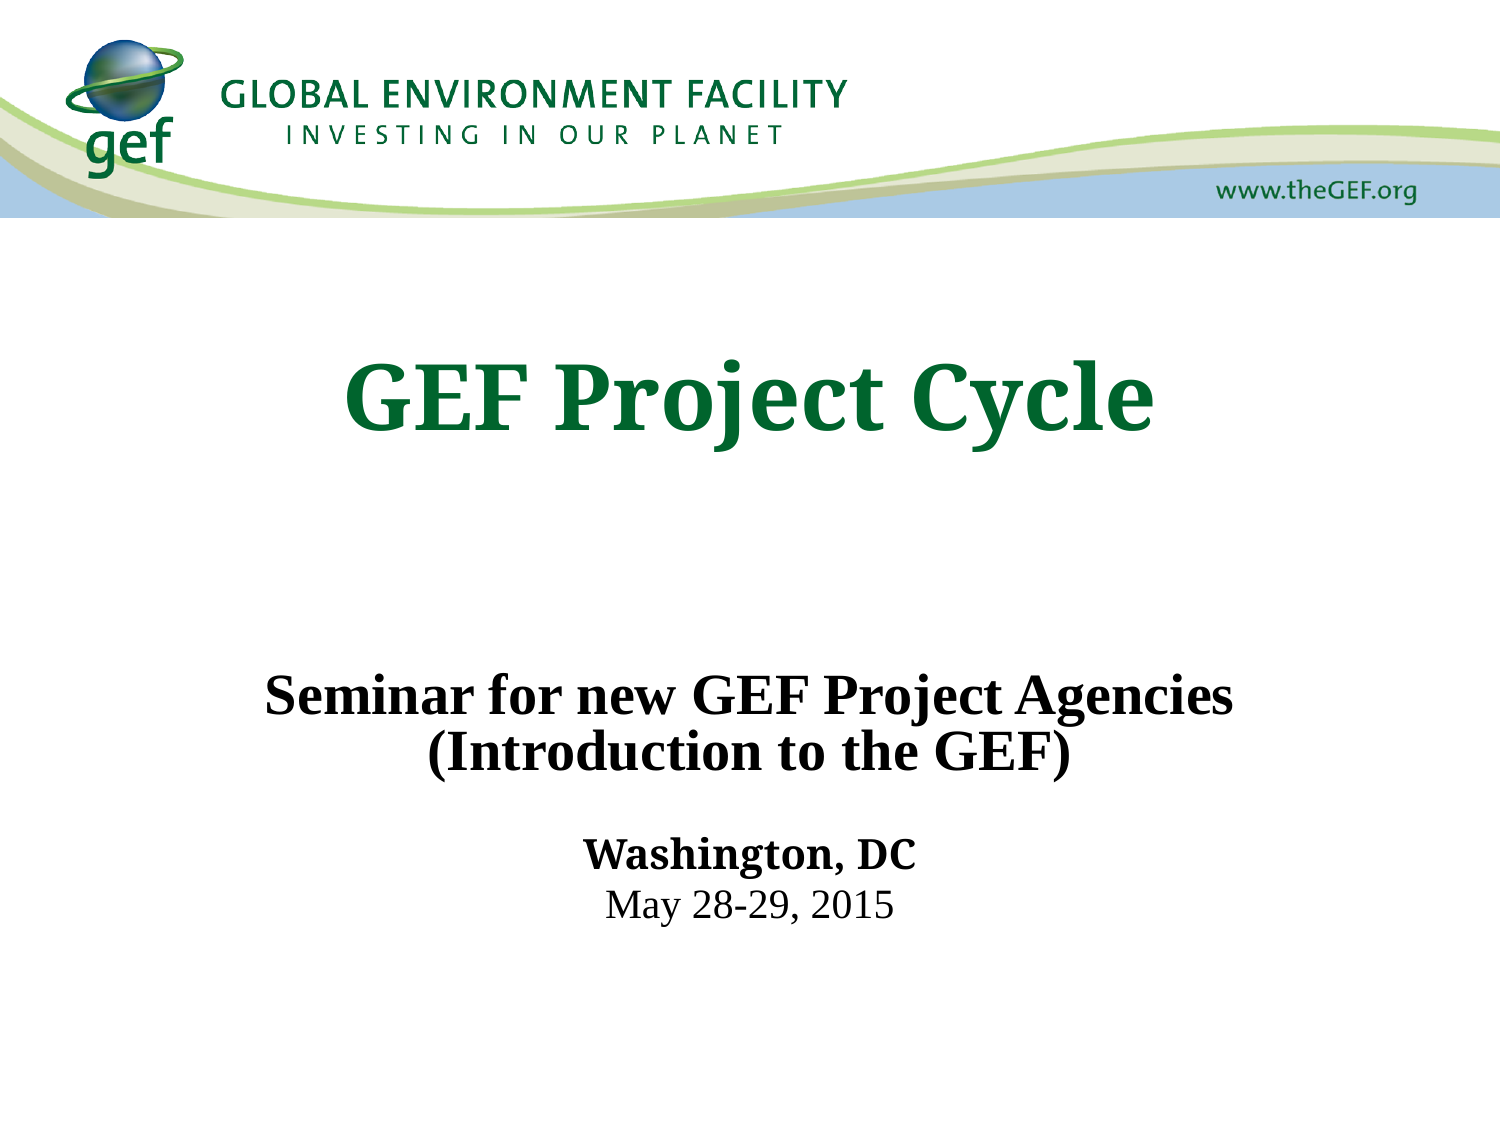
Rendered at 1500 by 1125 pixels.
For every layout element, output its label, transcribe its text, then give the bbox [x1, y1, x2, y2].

subtitle Seminar for new GEF Project Agencies (Introduction to the GEF) Washington, DC May 28-29, 2015 [224, 512, 1276, 976]
picture [0, 12, 1500, 218]
title GEF Project Cycle [74, 299, 1426, 488]
